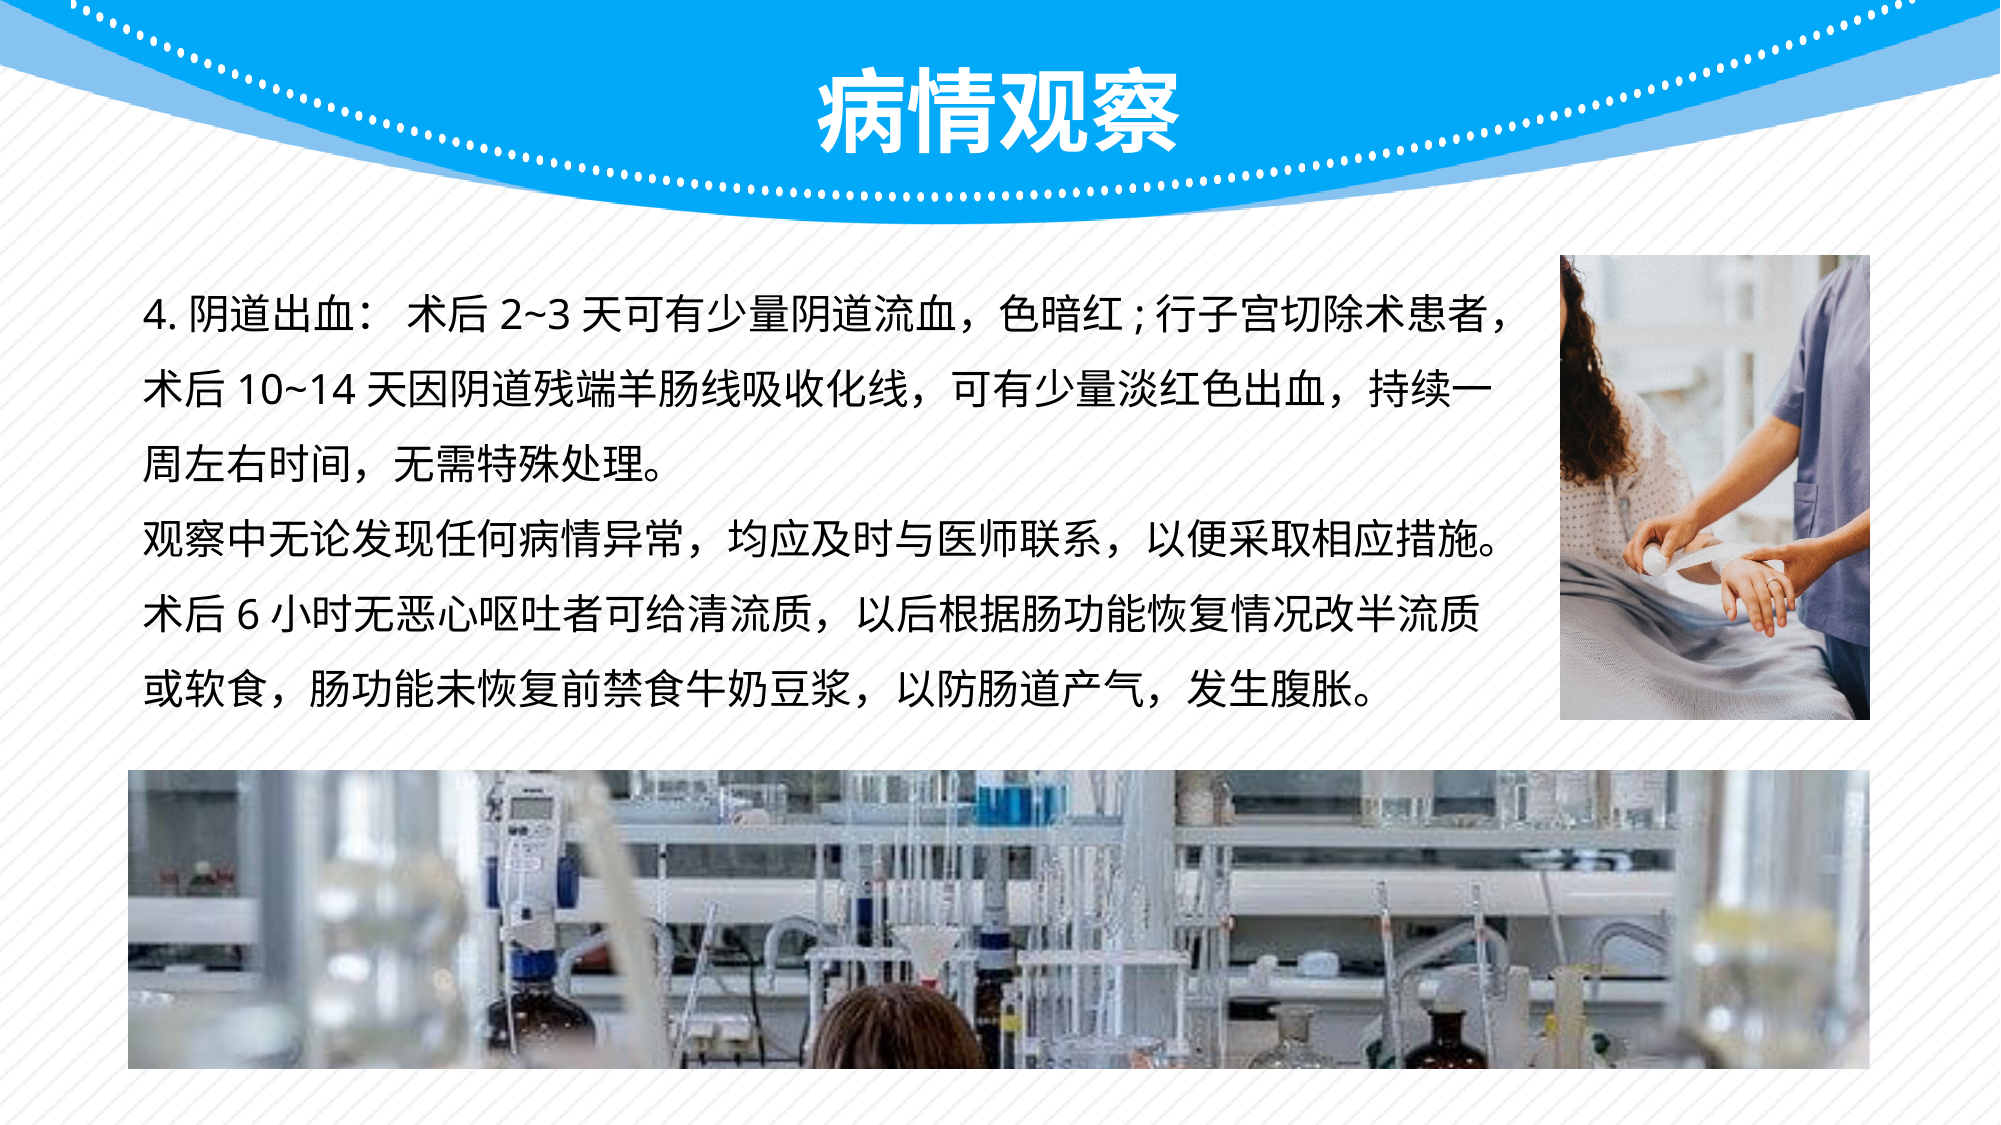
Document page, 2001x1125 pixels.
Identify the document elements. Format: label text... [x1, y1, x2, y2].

picture [748, 185, 754, 193]
picture [1454, 135, 1459, 143]
picture [151, 37, 156, 45]
picture [1383, 149, 1389, 157]
picture [1551, 112, 1557, 120]
picture [989, 192, 994, 200]
picture [918, 193, 924, 201]
picture [178, 49, 184, 57]
picture [1635, 89, 1640, 97]
picture [1523, 119, 1529, 127]
picture [1059, 189, 1065, 197]
picture [1229, 173, 1235, 182]
picture [890, 193, 895, 201]
picture [315, 99, 320, 107]
text_box 病情观察 [800, 46, 1198, 172]
picture [384, 120, 389, 128]
picture [97, 13, 103, 21]
picture [1649, 85, 1654, 93]
picture [84, 7, 89, 15]
picture [0, 0, 2001, 1125]
picture [1773, 46, 1778, 54]
picture [232, 70, 238, 78]
picture [1088, 187, 1093, 196]
picture [1690, 73, 1695, 81]
picture [509, 151, 515, 159]
picture [523, 153, 529, 161]
picture [1003, 192, 1008, 200]
picture [301, 94, 306, 103]
picture [1468, 132, 1473, 140]
picture [1144, 183, 1150, 191]
picture [664, 176, 669, 184]
picture [1285, 166, 1291, 174]
picture [260, 80, 265, 88]
picture [328, 103, 334, 111]
picture [833, 191, 839, 199]
picture [1593, 101, 1599, 109]
picture [678, 178, 683, 186]
text_box 4.阴道出血： 术后2~3天可有少量阴道流血，色暗红;行子宫切除术患者，术后10~14天因阴道残端羊肠线吸收化线，可有少量淡红色出血，持续一周左右时间，无需特殊处理。 观察中无论发现任何病情异常，均应及时与医师联系，以便采取相应措施。 术后6小时无恶心呕吐者可给清流质，以后根据肠功能恢复情况改半流质或软食，肠功能未恢复前禁食牛奶豆浆，以防肠道产气，发生腹胀。 [128, 255, 1523, 763]
picture [412, 127, 417, 135]
picture [440, 134, 445, 143]
picture [1841, 21, 1847, 30]
picture [706, 181, 712, 190]
picture [904, 193, 909, 201]
picture [425, 131, 431, 139]
picture [622, 170, 627, 179]
picture [370, 116, 376, 124]
picture [1116, 185, 1121, 193]
picture [1855, 16, 1860, 24]
picture [960, 193, 966, 201]
picture [720, 183, 726, 191]
picture [342, 108, 348, 116]
picture [1717, 64, 1723, 73]
picture [1621, 93, 1626, 101]
picture [495, 147, 501, 156]
picture [356, 112, 362, 120]
picture [1704, 68, 1710, 77]
picture [579, 164, 585, 172]
picture [164, 43, 170, 51]
picture [1786, 41, 1792, 49]
picture [137, 31, 143, 39]
picture [777, 187, 782, 196]
picture [1342, 157, 1347, 165]
picture [1130, 184, 1136, 192]
picture [1017, 191, 1023, 199]
picture [1896, 0, 1901, 8]
picture [1073, 188, 1079, 197]
picture [1731, 60, 1737, 68]
picture [607, 168, 613, 177]
picture [481, 145, 487, 152]
picture [1243, 172, 1249, 180]
picture [635, 172, 641, 181]
picture [1759, 50, 1764, 59]
picture [649, 174, 655, 183]
picture [565, 161, 571, 169]
picture [1397, 147, 1403, 155]
picture [1439, 138, 1445, 146]
picture [191, 54, 197, 62]
picture [947, 193, 952, 201]
picture [1814, 31, 1819, 39]
picture [819, 190, 825, 198]
picture [1299, 164, 1305, 171]
picture [551, 159, 557, 167]
picture [467, 141, 473, 149]
picture [1676, 77, 1682, 85]
picture [734, 184, 740, 192]
picture [805, 190, 811, 197]
picture [1882, 6, 1888, 14]
picture [453, 138, 459, 146]
picture [1411, 144, 1417, 152]
picture [1215, 175, 1220, 184]
picture [1800, 36, 1806, 44]
picture [1102, 186, 1107, 195]
picture [763, 186, 768, 195]
picture [219, 65, 225, 73]
picture [537, 156, 543, 164]
picture [861, 192, 867, 200]
picture [847, 191, 853, 199]
picture [1869, 11, 1874, 19]
picture [1745, 55, 1751, 63]
picture [398, 123, 403, 132]
picture [273, 85, 279, 93]
picture [124, 25, 129, 34]
picture [1579, 105, 1585, 113]
picture [791, 188, 796, 197]
picture [1271, 168, 1277, 176]
picture [1257, 170, 1263, 178]
picture [1158, 182, 1164, 190]
picture [1356, 154, 1361, 163]
picture [1482, 129, 1487, 137]
picture [1827, 26, 1833, 34]
picture [692, 180, 698, 188]
picture [205, 60, 211, 68]
picture [246, 75, 252, 83]
picture [1607, 97, 1613, 105]
picture [1369, 152, 1375, 160]
picture [1173, 180, 1178, 188]
picture [975, 192, 980, 201]
picture [1662, 81, 1668, 89]
picture [876, 192, 881, 200]
picture [1426, 141, 1431, 149]
picture [1313, 162, 1319, 170]
picture [593, 166, 599, 174]
picture [1045, 190, 1051, 198]
picture [287, 90, 293, 98]
picture [932, 193, 937, 201]
picture [1031, 191, 1037, 199]
picture [110, 19, 116, 27]
picture [1201, 177, 1206, 185]
picture [1537, 115, 1543, 124]
picture [1186, 179, 1192, 187]
picture [1495, 125, 1501, 134]
picture [1565, 108, 1571, 117]
picture [1510, 122, 1515, 131]
